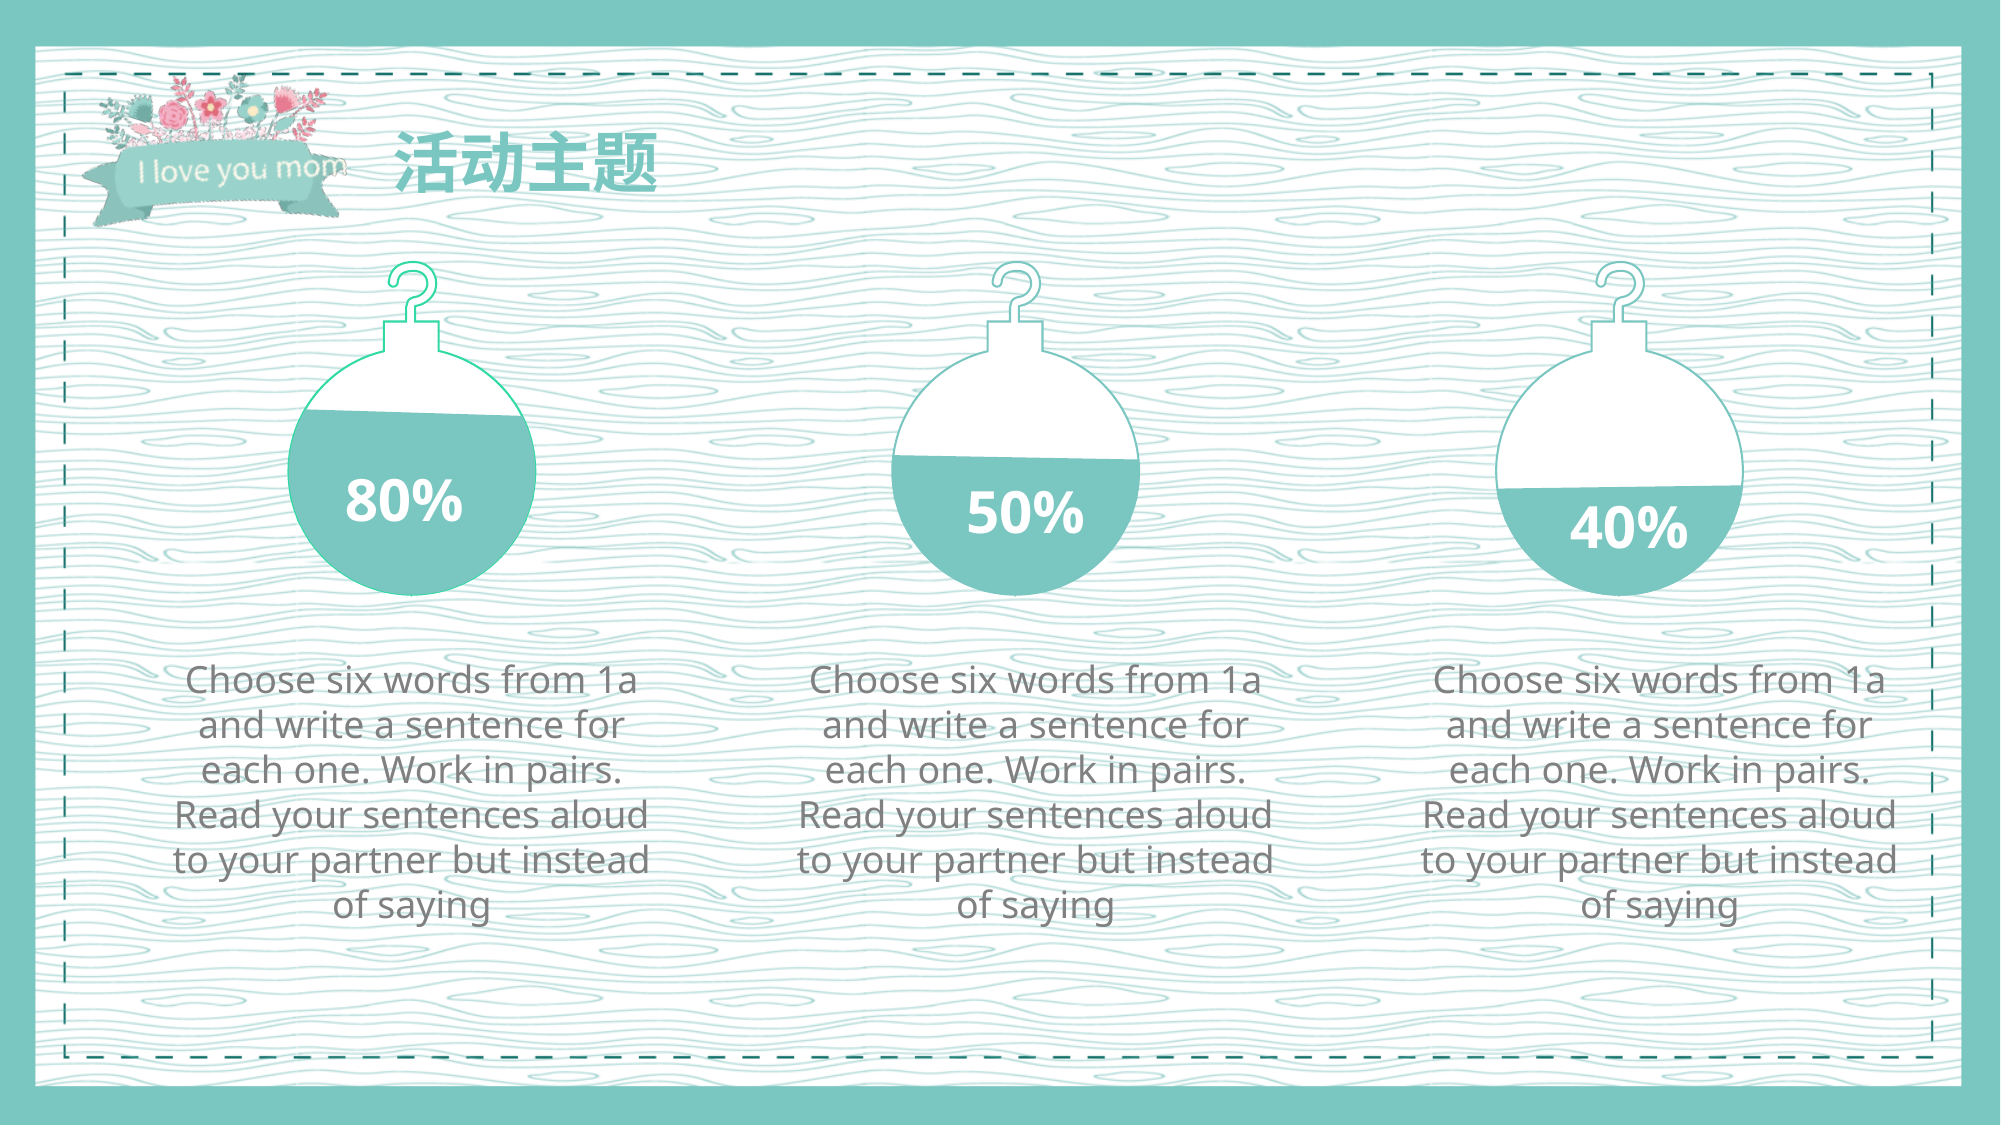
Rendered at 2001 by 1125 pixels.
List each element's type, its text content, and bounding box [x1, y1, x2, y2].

text_box [892, 260, 1140, 458]
text_box [1725, 485, 1744, 538]
text_box 40% [1555, 482, 1725, 568]
text_box [287, 408, 537, 596]
text_box Choose six words from 1a and write a sentence for each one. Work in pairs. Read your sentences aloud to your partner but instead of saying [1398, 649, 1921, 934]
text_box Choose six words from 1a and write a sentence for each one. Work in pairs. Read your sentences aloud to your partner but instead of saying [151, 649, 673, 934]
text_box 80% [330, 455, 500, 541]
text_box Choose six words from 1a and write a sentence for each one. Work in pairs. Read your sentences aloud to your partner but instead of saying [775, 649, 1297, 934]
text_box 活动主题 [377, 113, 1078, 209]
text_box [891, 454, 1141, 596]
text_box [304, 260, 523, 414]
text_box [1496, 487, 1698, 596]
text_box 50% [951, 467, 1121, 553]
picture [0, 0, 2001, 1125]
text_box [1495, 260, 1744, 488]
